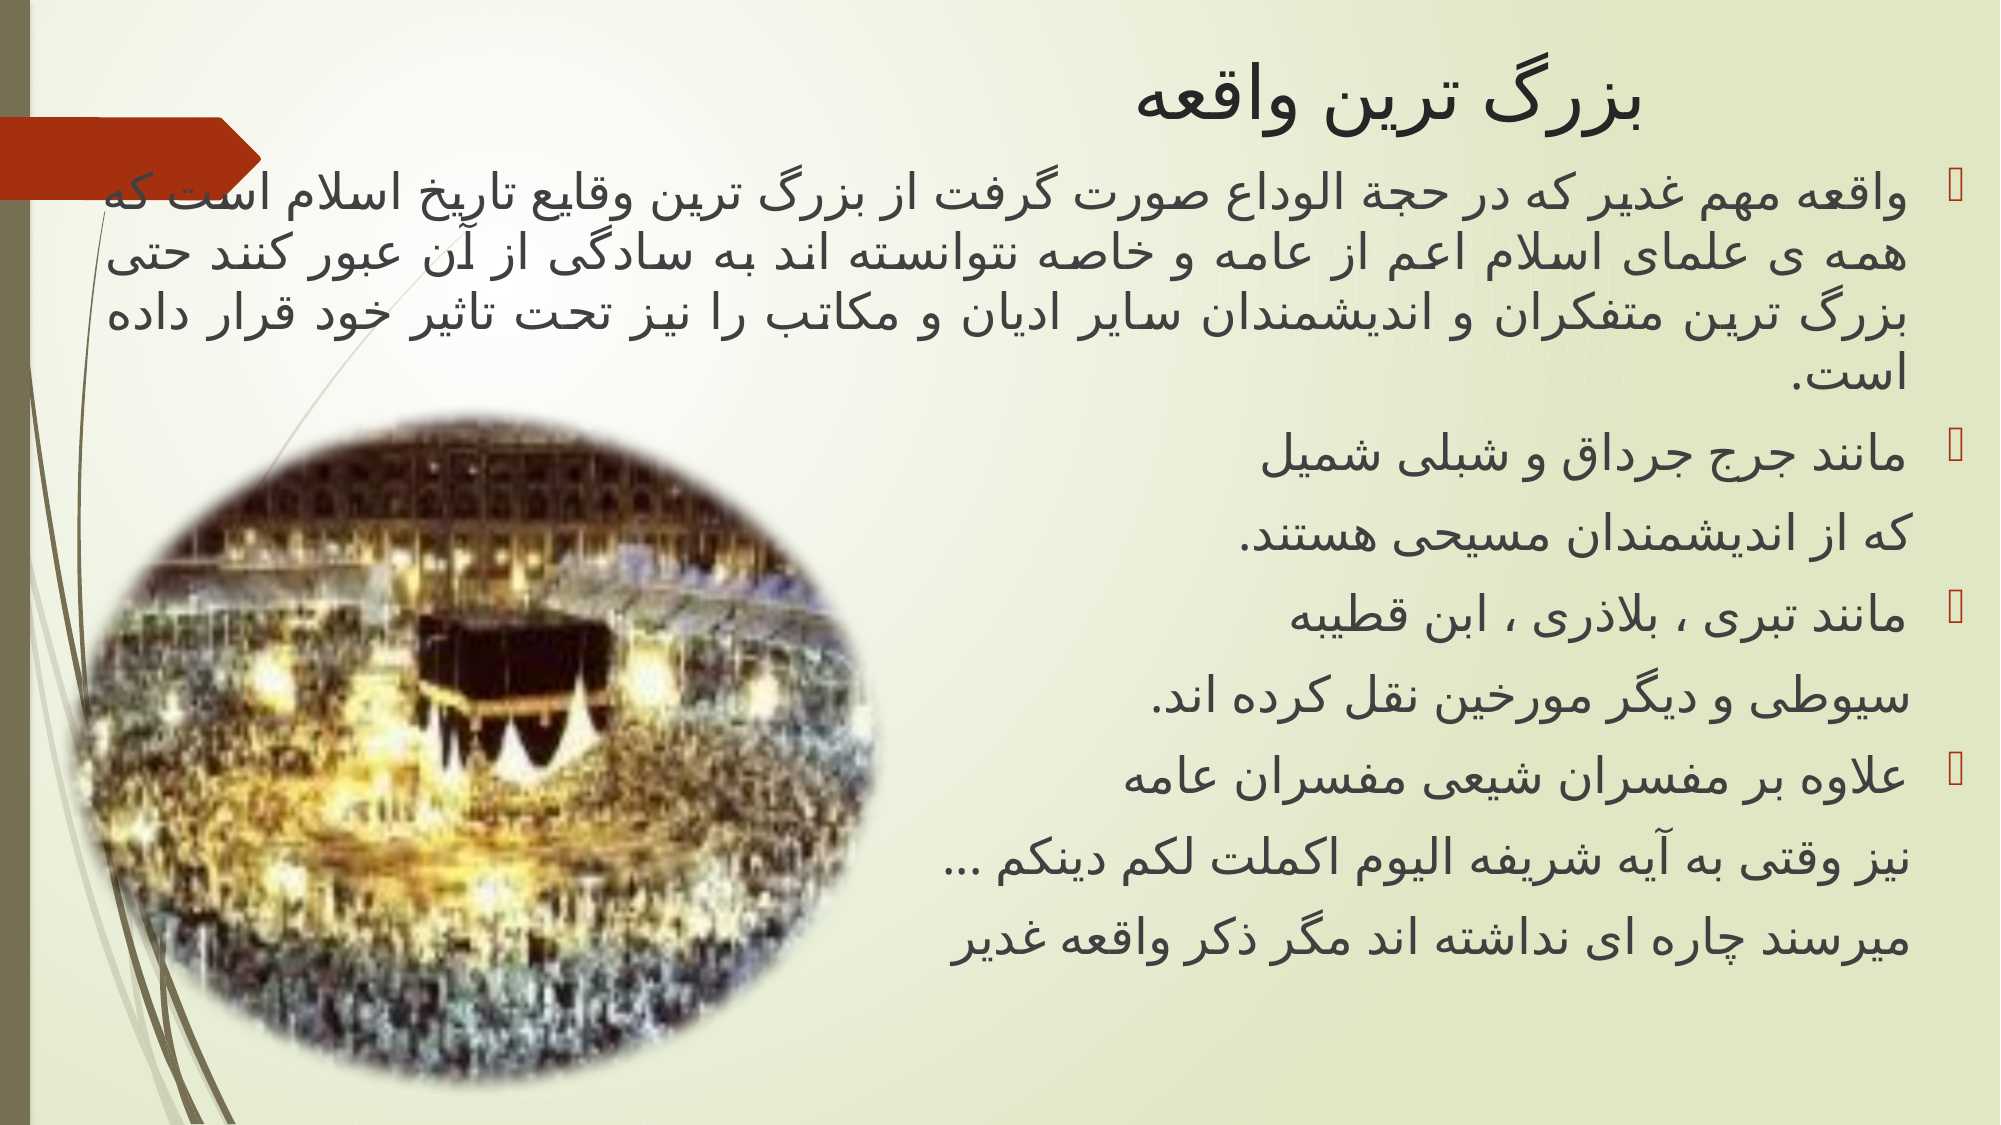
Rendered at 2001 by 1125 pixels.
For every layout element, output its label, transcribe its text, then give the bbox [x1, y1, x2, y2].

picture [57, 403, 891, 1099]
title بزرگ ترین واقعه [119, 36, 1663, 151]
list واقعه مهم غدیر که در حجة الوداع صورت گرفت از بزرگ ترین وقایع تاریخ اسلام است که همه ی علمای اسلام اعم از عامه و خاصه نتوانسته اند به سادگی از آن عبور کنند حتی بزرگ ترین متفکران و اندیشمندان سایر ادیان و مکاتب را نیز تحت تاثیر خود قرار داده است. مانند جرج جرداق و شبلی شمیل که از اندیشمندان مسیحی هستند. مانند تبری ، بلاذری ، ابن قطیبه سیوطی و دیگر مورخین نقل کرده اند. علاوه بر مفسران شیعی مفسران عامه نیز وقتی به آیه شریفه الیوم اکملت لکم دینکم ... میرسند چاره ای نداشته اند مگر ذکر واقعه غدیر [86, 151, 1981, 1039]
